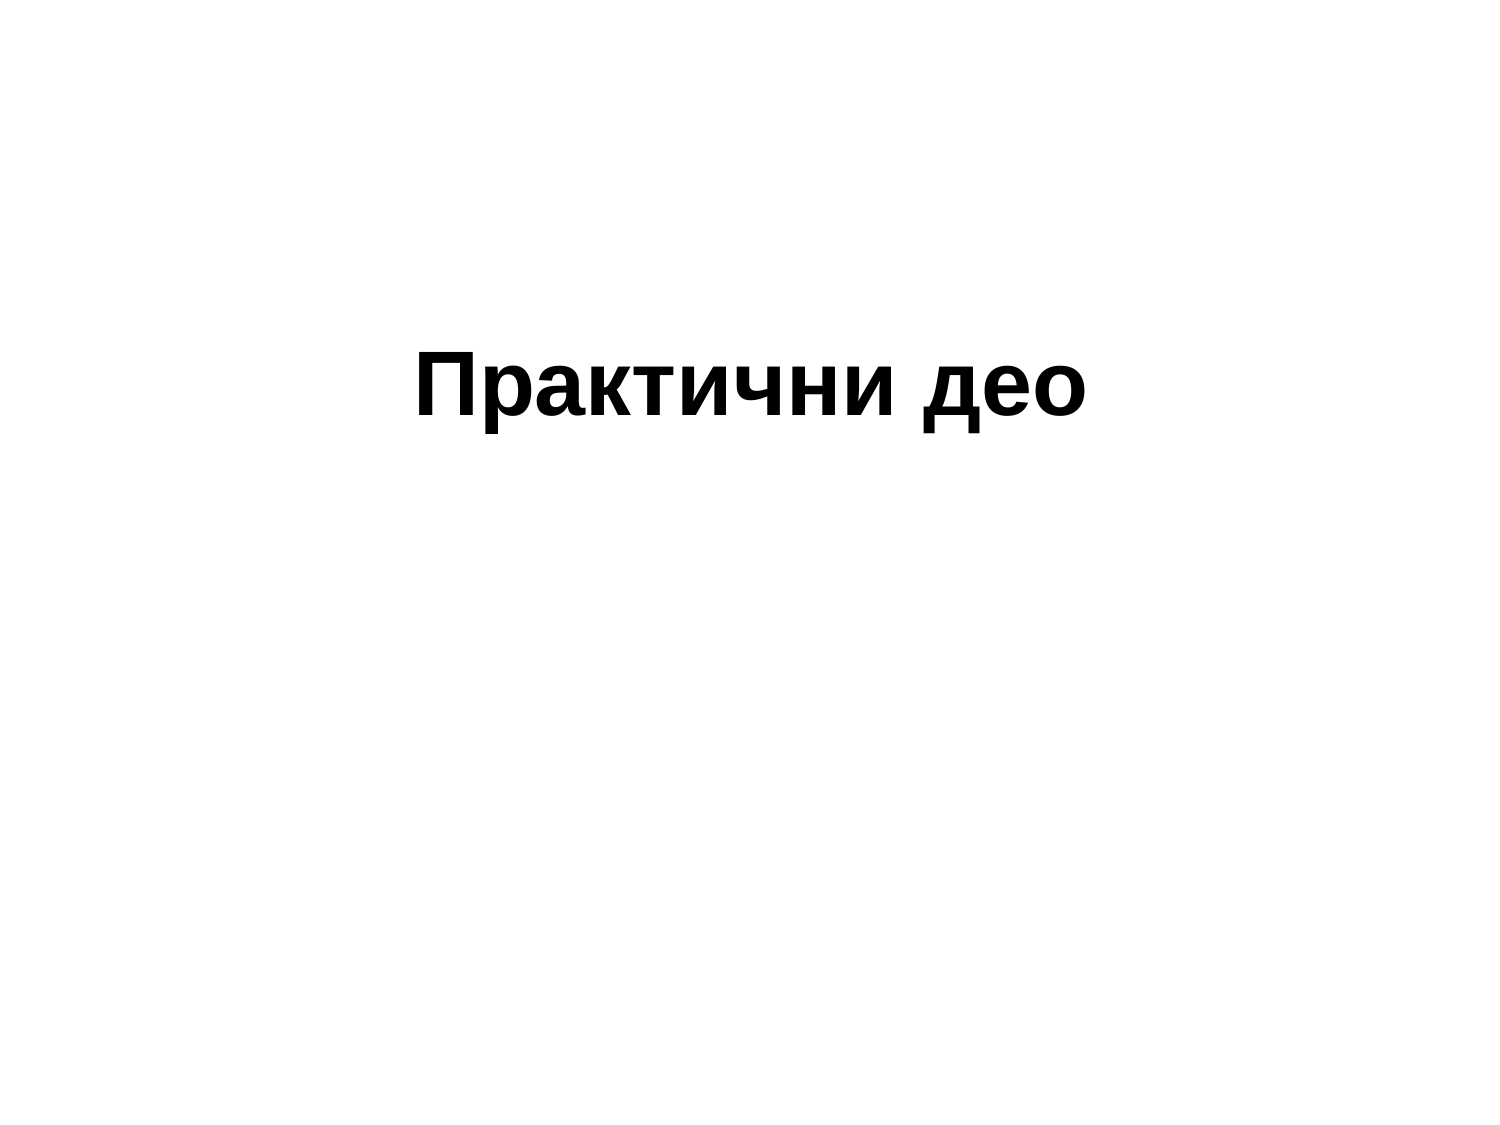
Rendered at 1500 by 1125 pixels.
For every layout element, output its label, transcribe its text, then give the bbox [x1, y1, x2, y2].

text_box Практични део [398, 316, 1196, 442]
